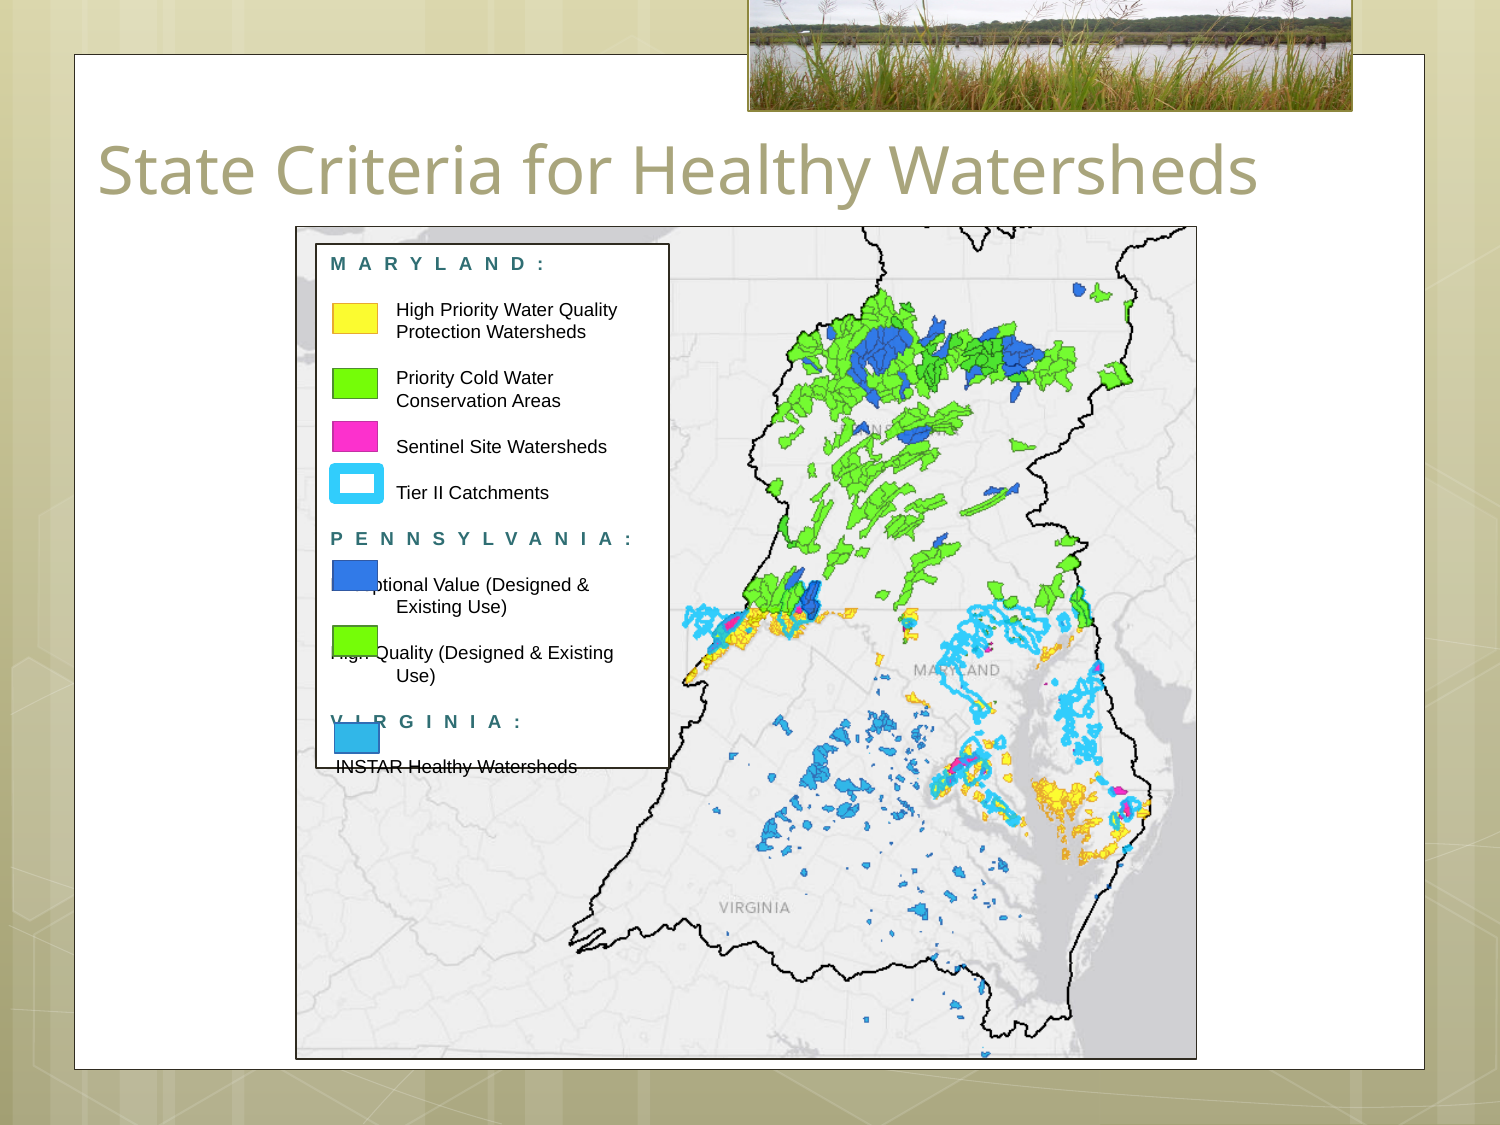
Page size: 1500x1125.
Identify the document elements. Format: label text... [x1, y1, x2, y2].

picture [749, 0, 1352, 110]
picture [296, 226, 1196, 1059]
title State Criteria for Healthy Watersheds [82, 27, 1423, 215]
